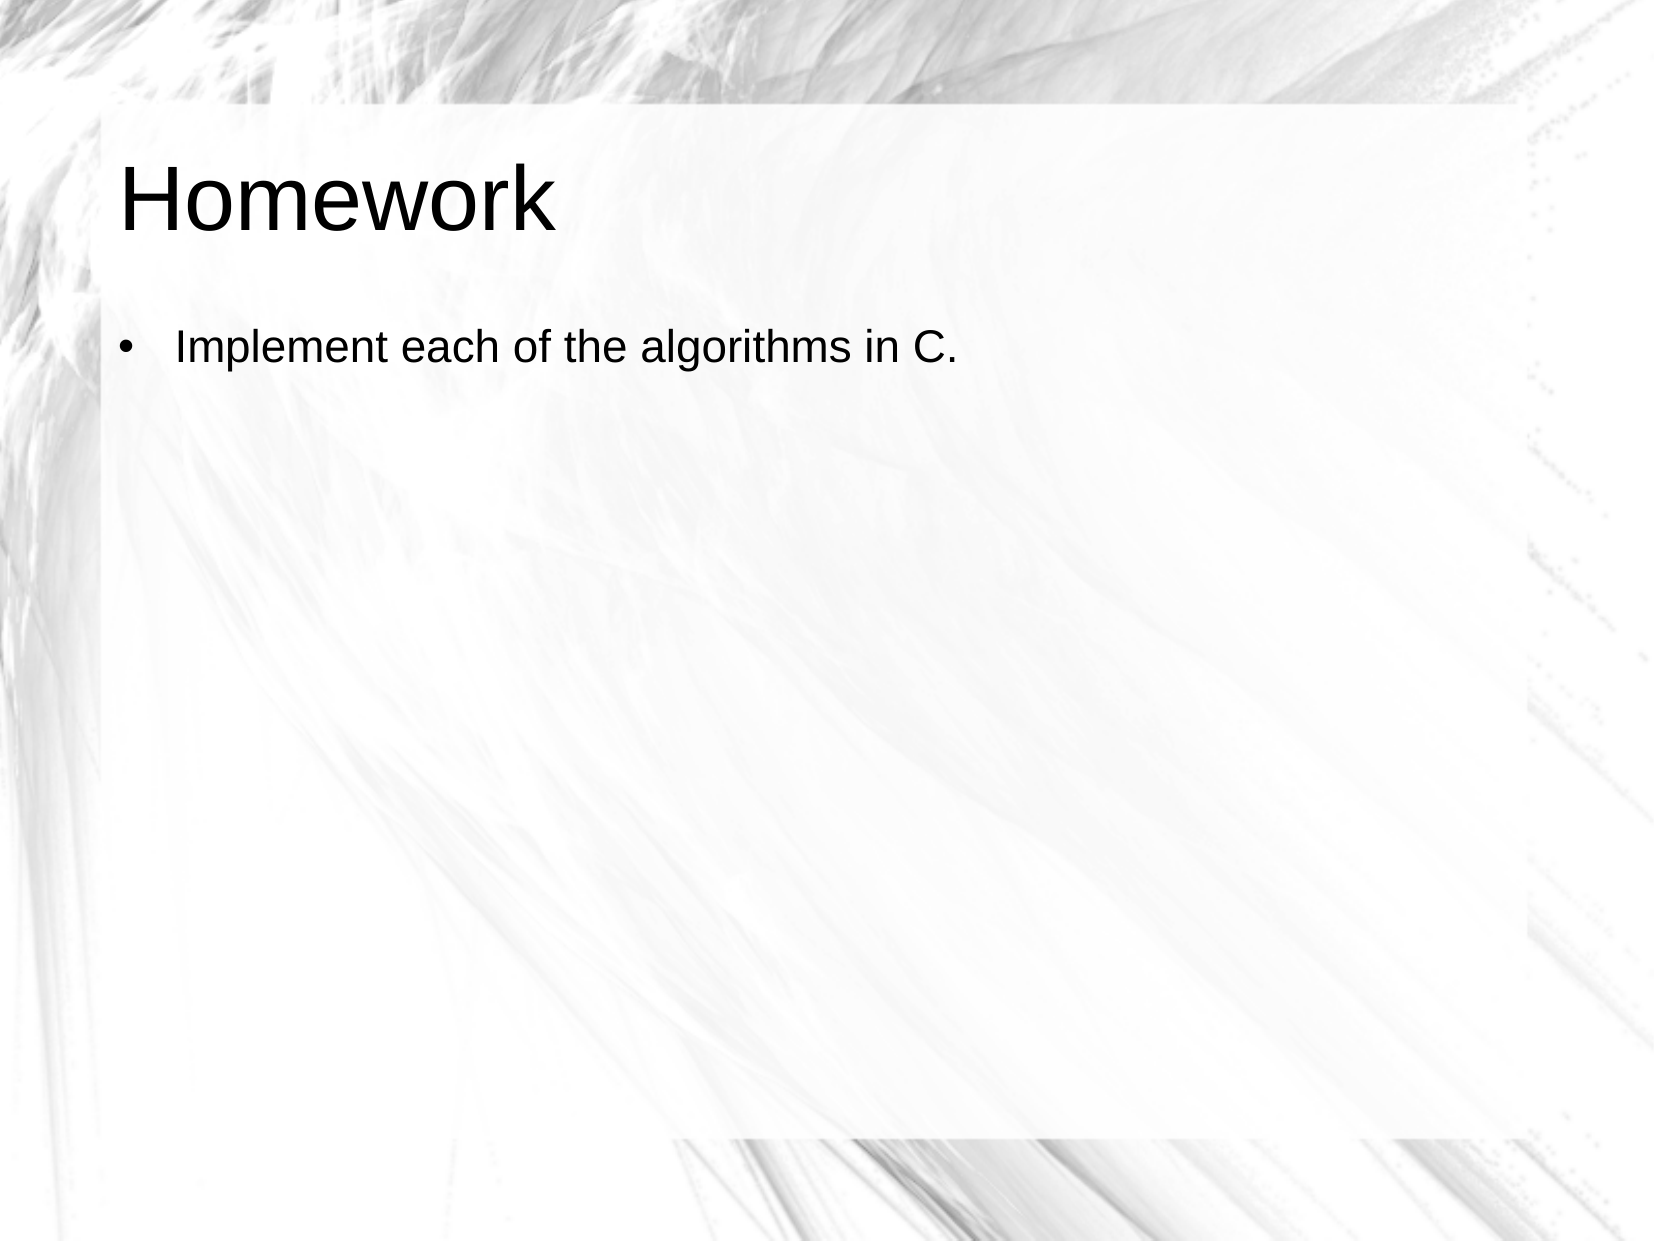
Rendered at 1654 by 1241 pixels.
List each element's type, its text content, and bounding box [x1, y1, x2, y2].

title Homework [118, 112, 1506, 281]
picture [0, 0, 1654, 1241]
list Implement each of the algorithms in C. [118, 319, 1571, 1109]
